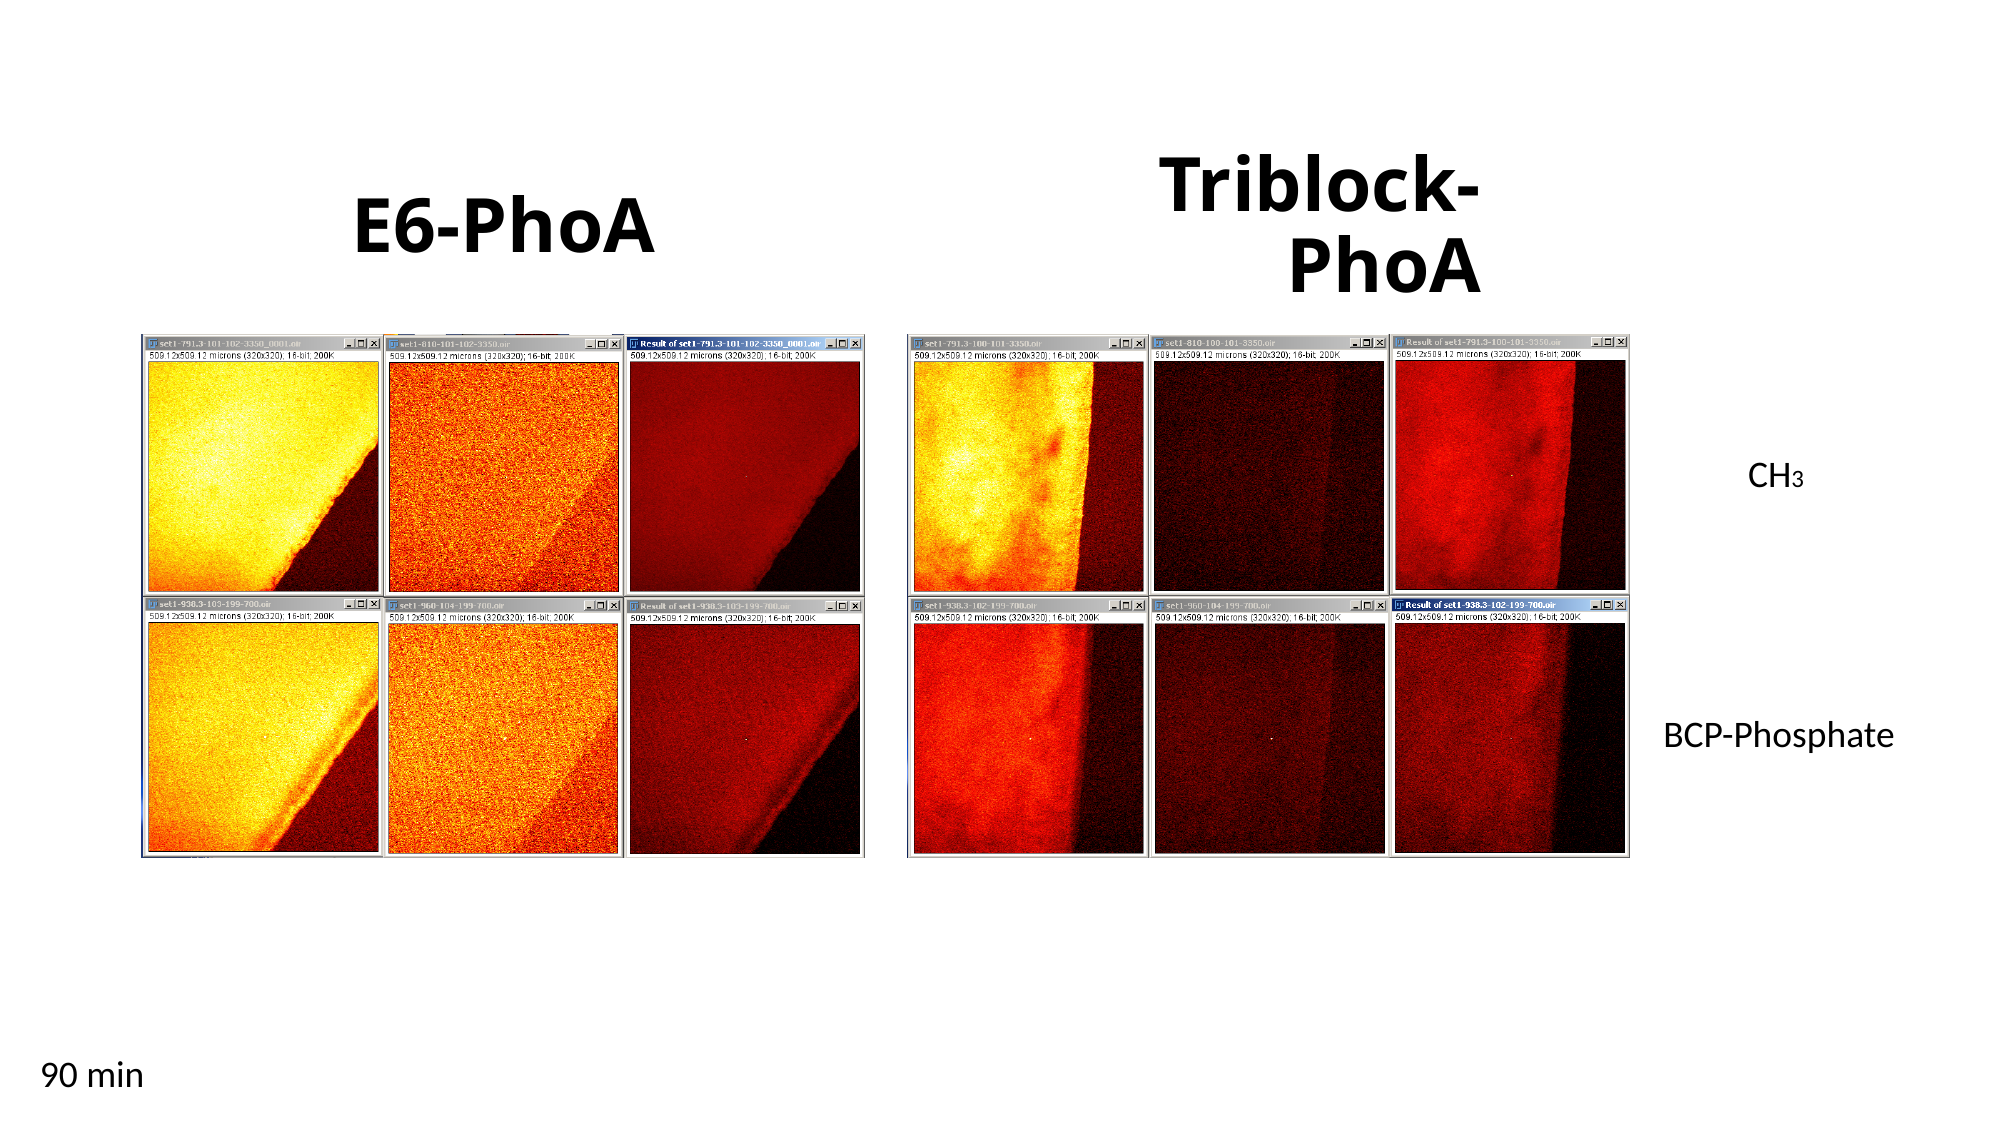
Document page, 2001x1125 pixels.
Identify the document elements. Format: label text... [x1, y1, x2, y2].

text_box 90 min [24, 1042, 212, 1103]
picture [141, 334, 865, 858]
picture [906, 334, 1630, 858]
text_box Triblock-PhoA [1042, 119, 1497, 334]
text_box BCP-Phosphate [1648, 703, 1917, 763]
text_box CH3 [1733, 442, 1833, 503]
title E6-PhoA [336, 148, 749, 307]
